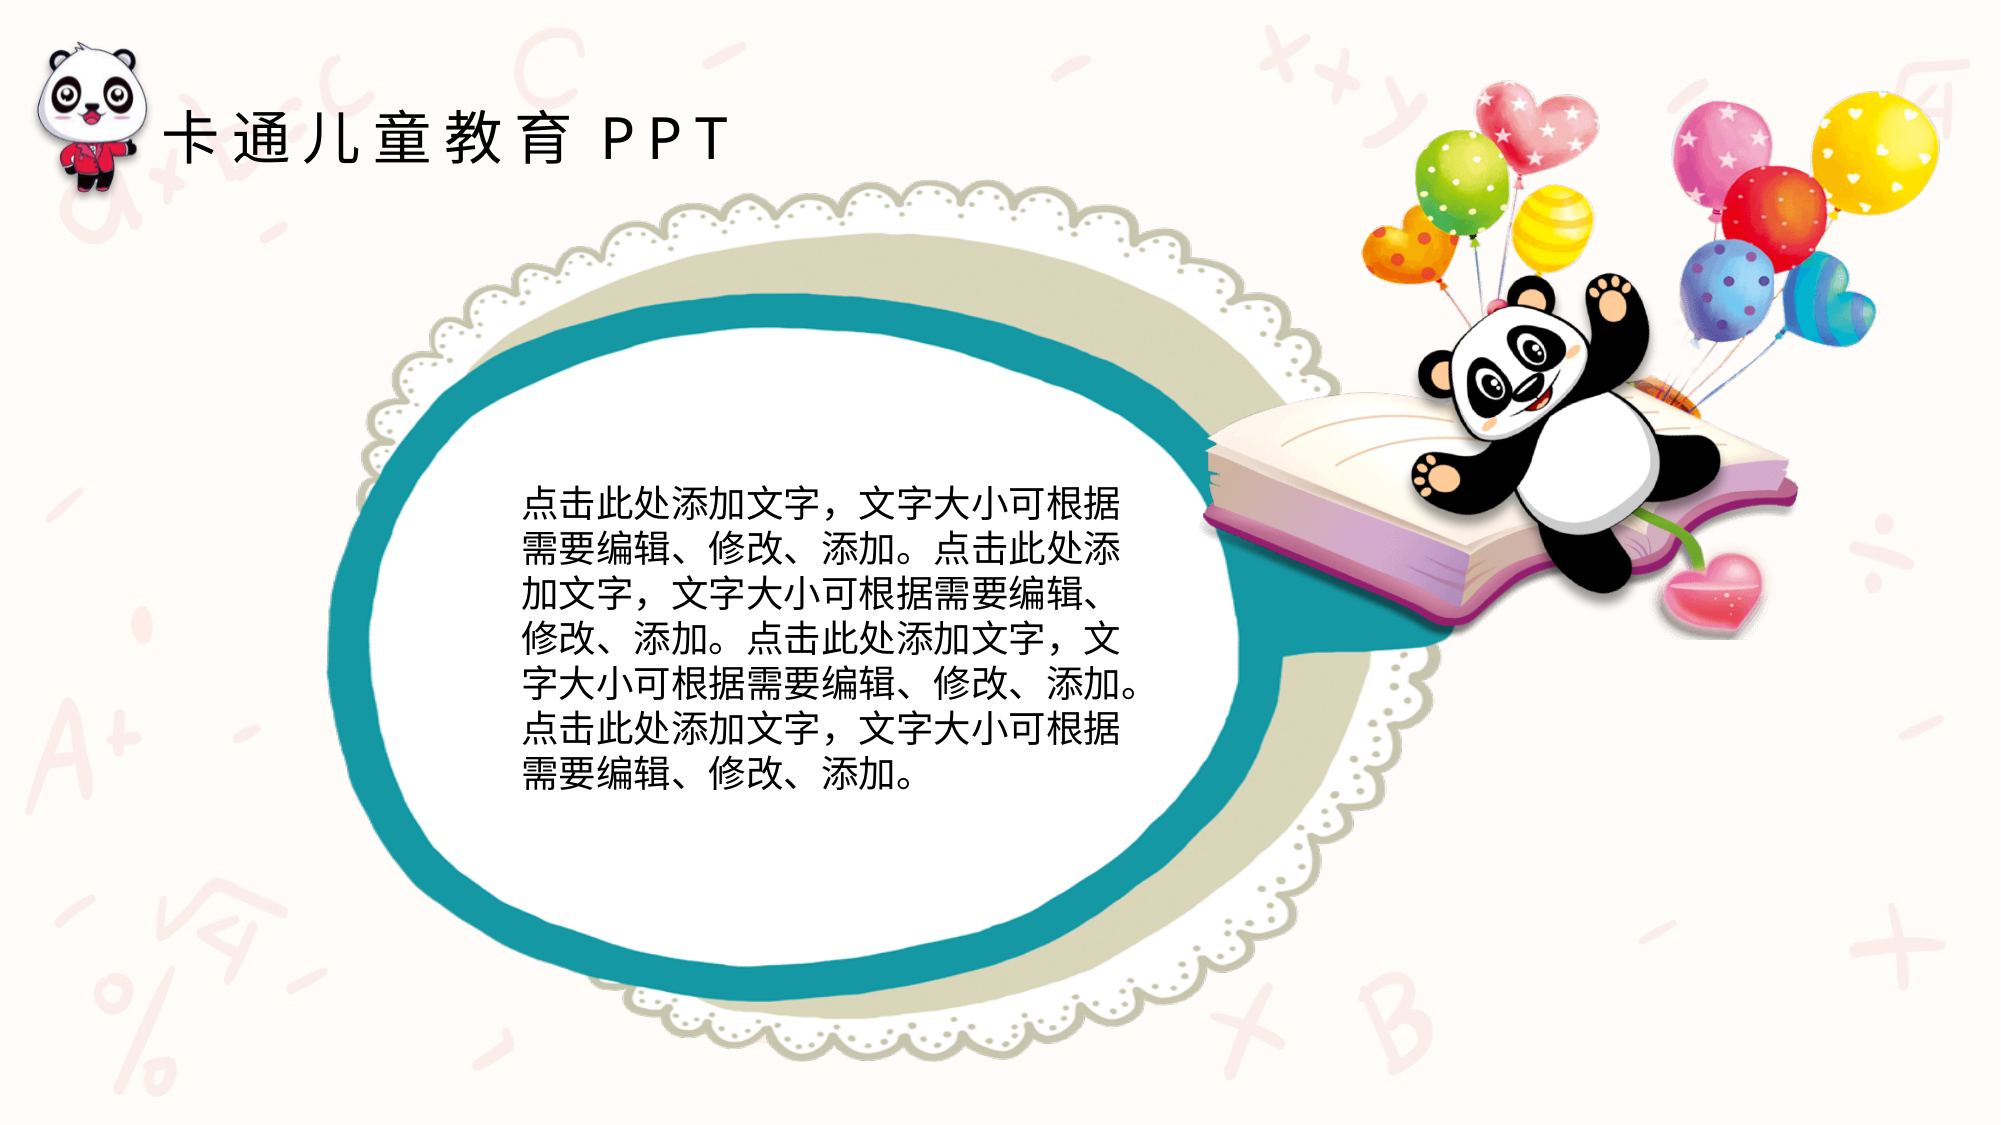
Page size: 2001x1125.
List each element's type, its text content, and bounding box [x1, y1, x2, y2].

picture [326, 63, 1947, 1062]
picture [33, 31, 153, 196]
text_box 卡通儿童教育PPT [153, 94, 759, 179]
